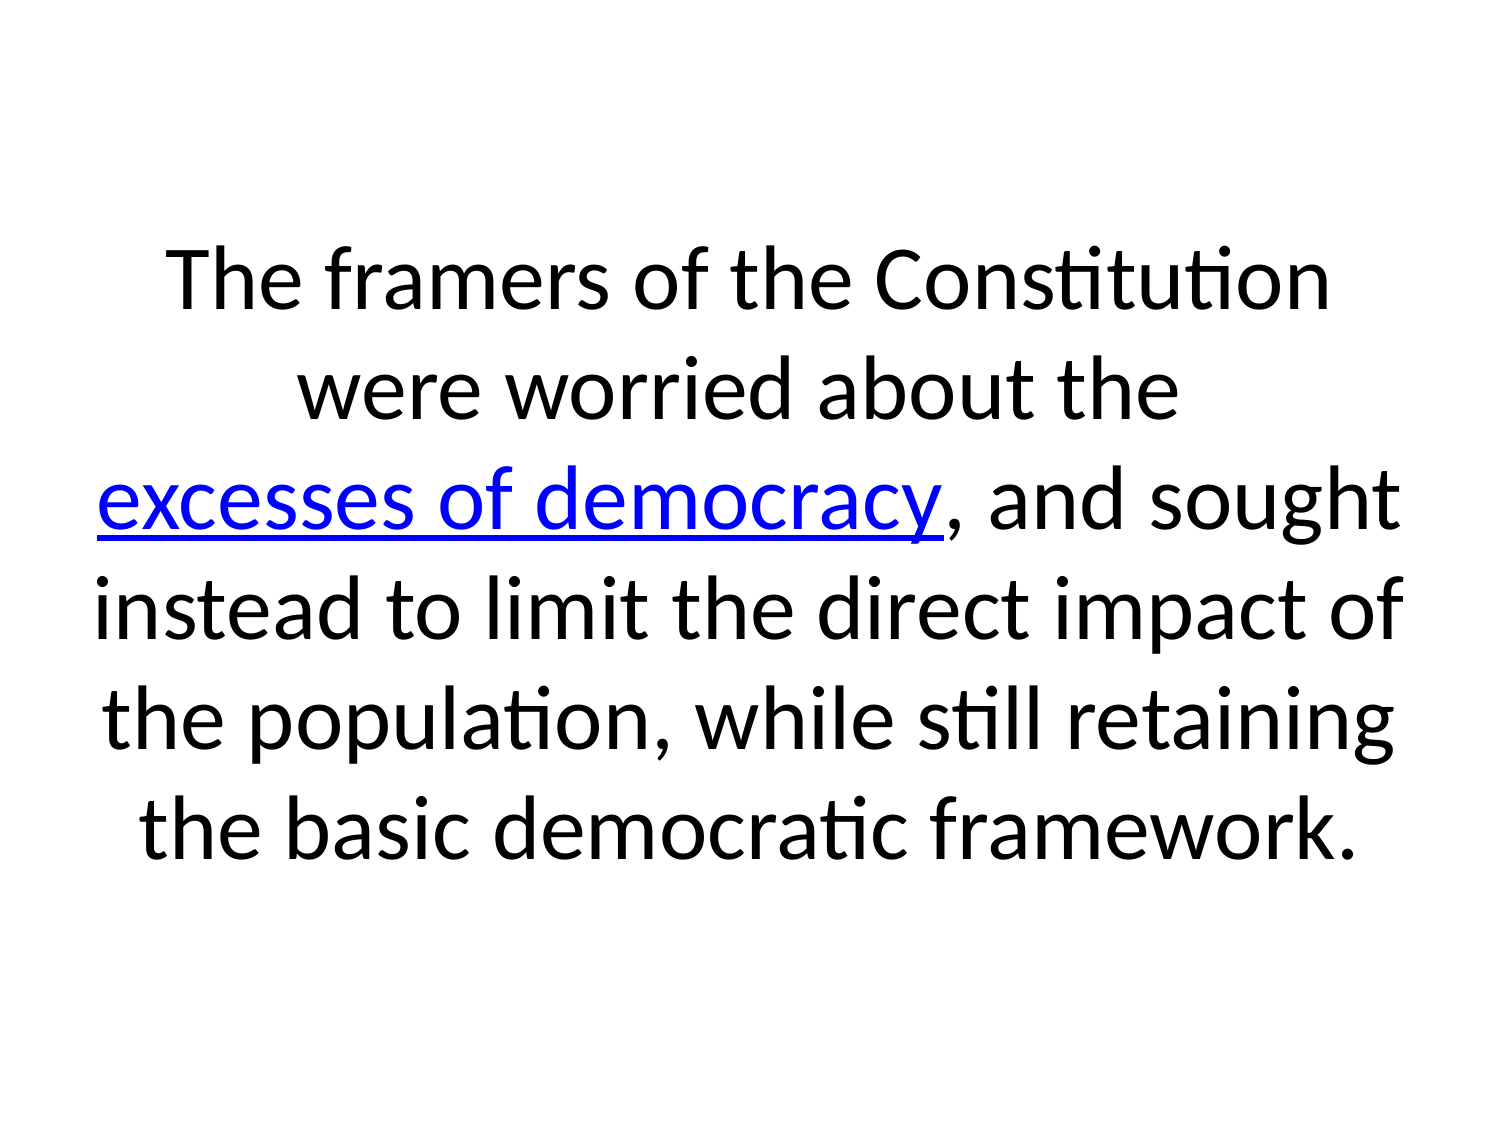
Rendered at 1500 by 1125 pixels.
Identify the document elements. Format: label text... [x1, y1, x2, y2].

title The framers of the Constitution were worried about the excesses of democracy, and sought instead to limit the direct impact of the population, while still retaining the basic democratic framework. [74, 44, 1426, 1051]
